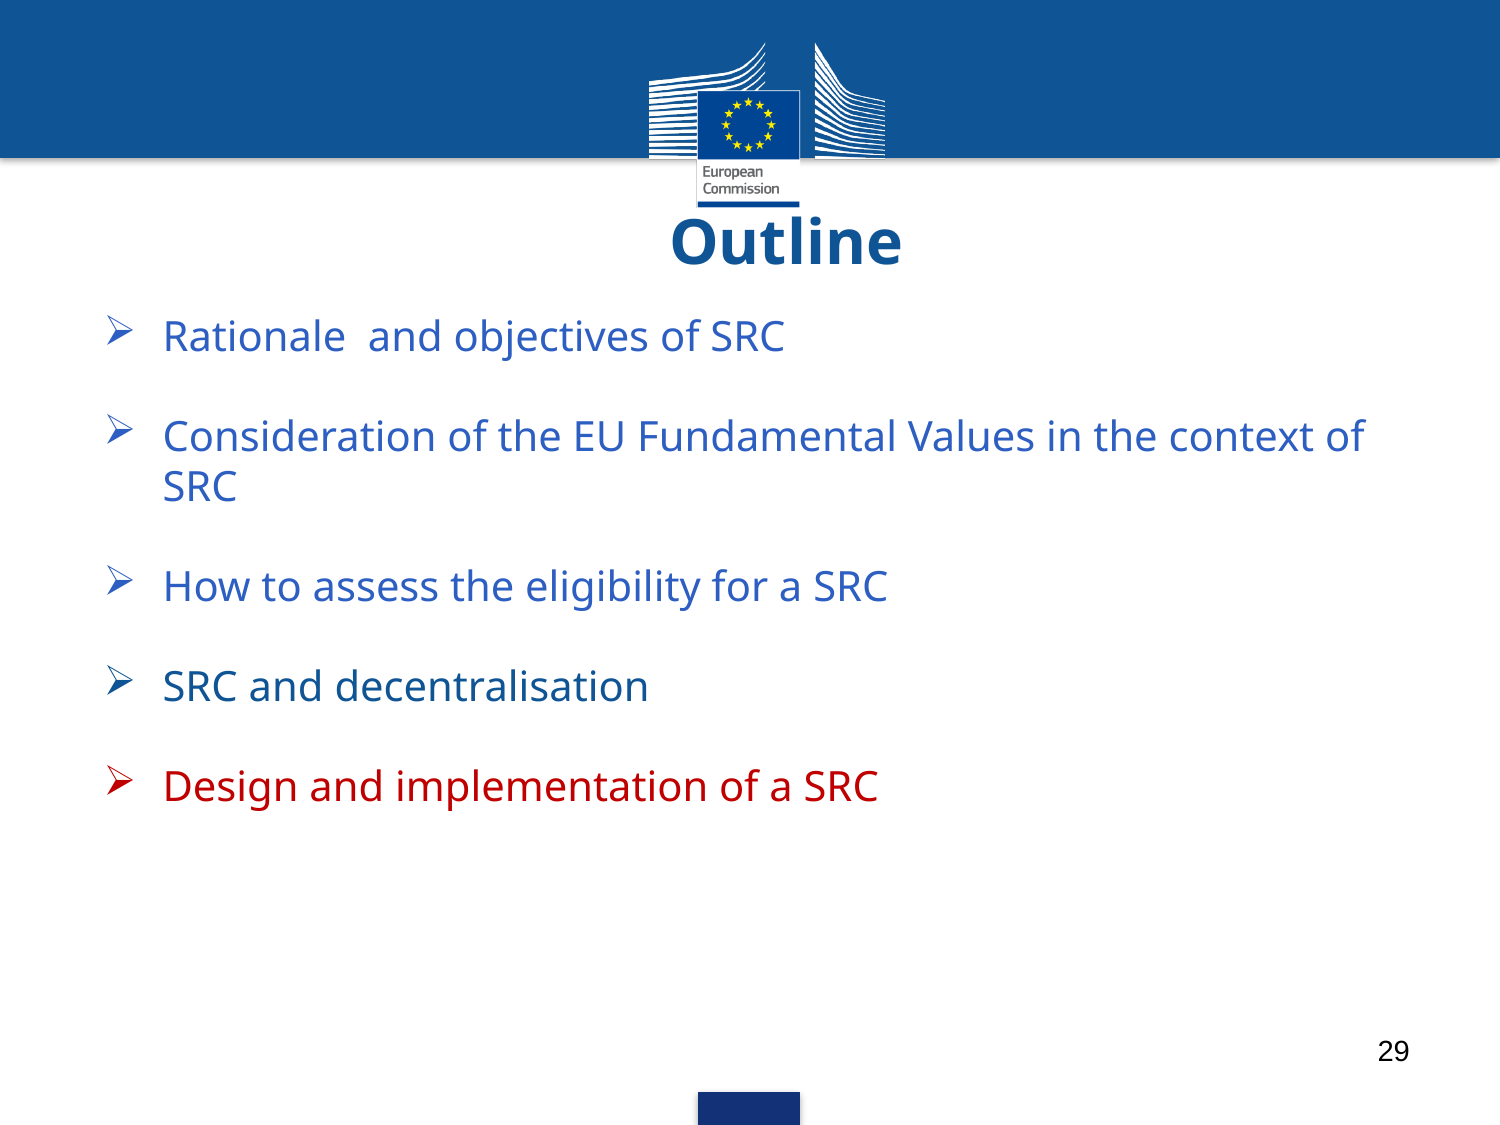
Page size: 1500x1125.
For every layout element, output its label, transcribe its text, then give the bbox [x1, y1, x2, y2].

picture [649, 42, 885, 175]
list Rationale and objectives of SRC Consideration of the EU Fundamental Values in the context of SRC How to assess the eligibility for a SRC SRC and decentralisation Design and implementation of a SRC [88, 302, 1439, 1025]
title Outline [81, 175, 1433, 303]
slide_number 29 [1074, 1024, 1426, 1103]
